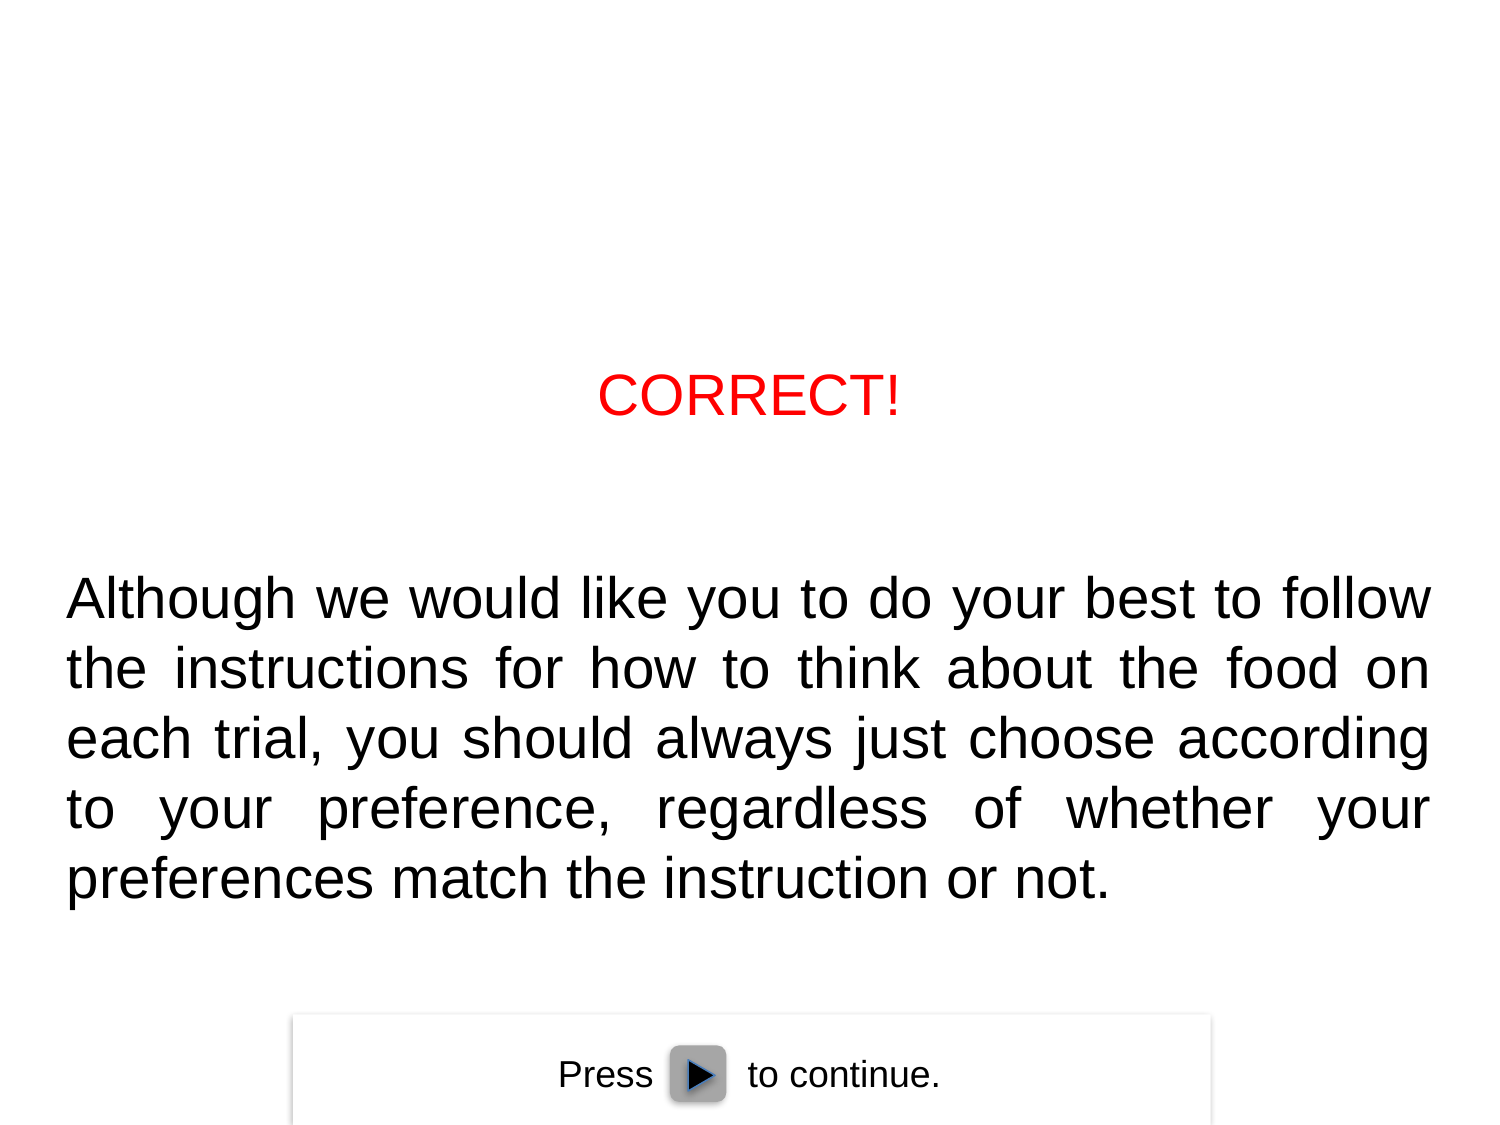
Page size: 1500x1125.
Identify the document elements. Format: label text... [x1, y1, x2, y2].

text_box Although we would like you to do your best to follow the instructions for how to think about the food on each trial, you should always just choose according to your preference, regardless of whether your preferences match the instruction or not. [52, 552, 1448, 918]
text_box CORRECT! [583, 336, 917, 435]
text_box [540, 1042, 960, 1104]
text_box [292, 1014, 1212, 1125]
